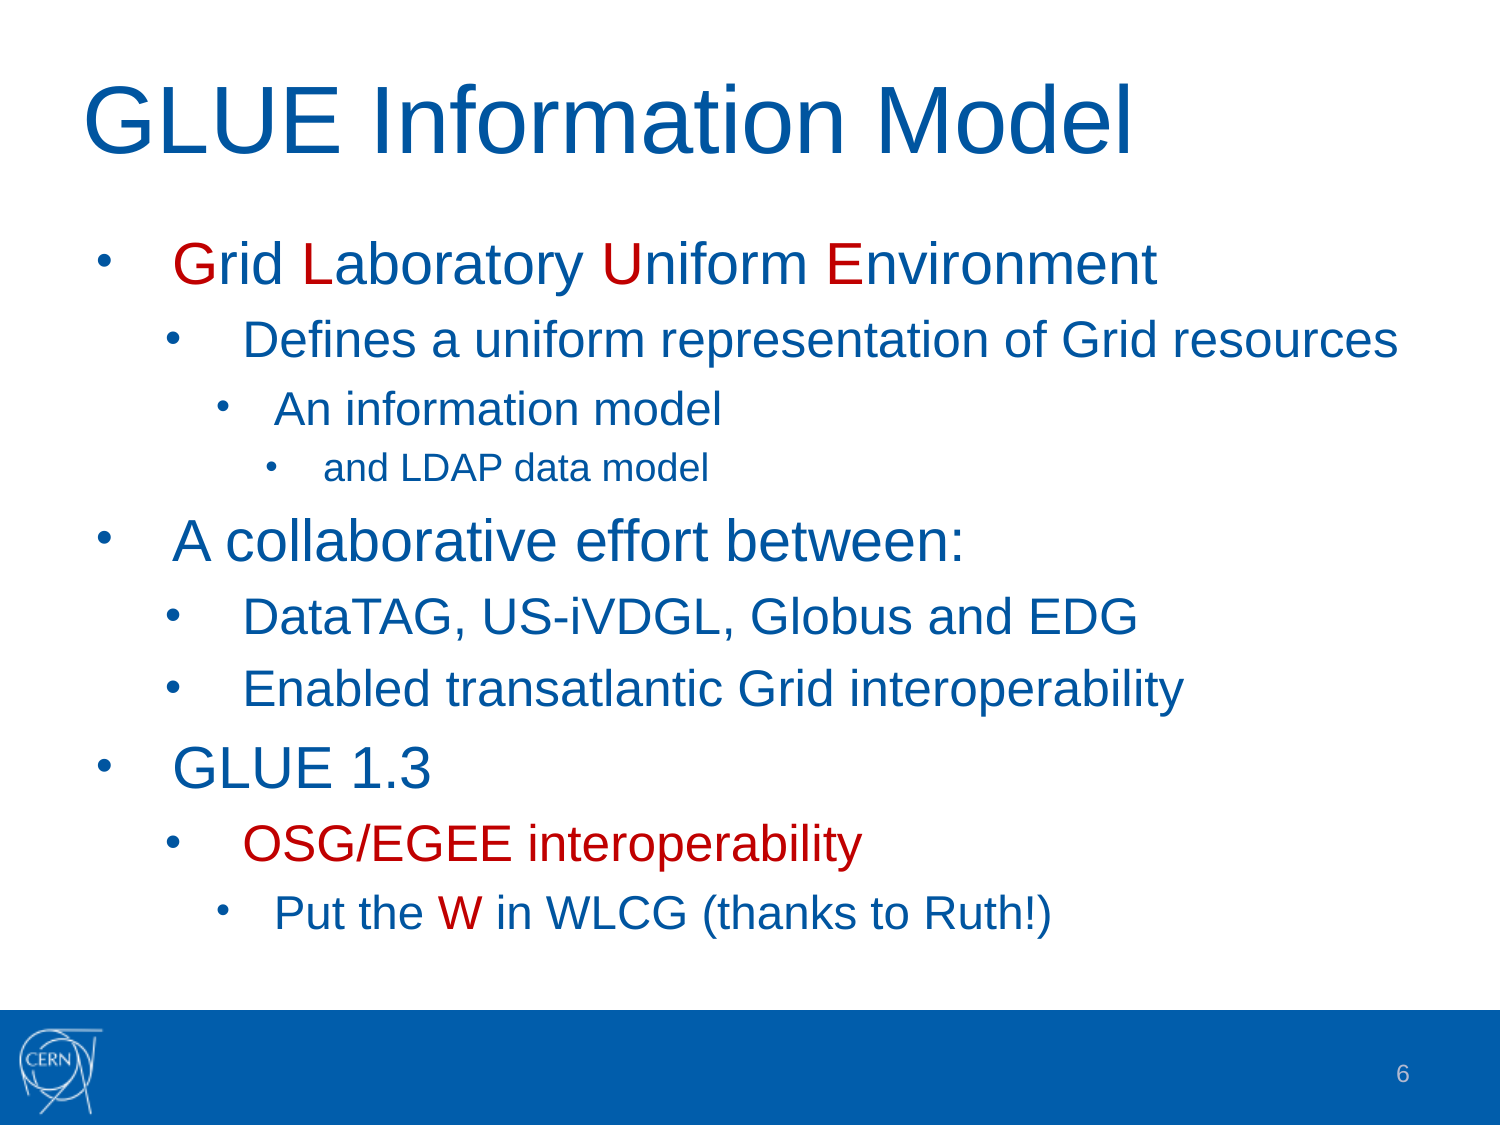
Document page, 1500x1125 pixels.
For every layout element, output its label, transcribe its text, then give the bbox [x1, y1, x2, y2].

slide_number 6 [1342, 1042, 1425, 1103]
title GLUE Information Model [75, 38, 1425, 193]
list Grid Laboratory Uniform Environment Defines a uniform representation of Grid resources An information model and LDAP data model A collaborative effort between: DataTAG, US-iVDGL, Globus and EDG Enabled transatlantic Grid interoperability GLUE 1.3 OSG/EGEE interoperability Put the W in WLCG (thanks to Ruth!) [75, 217, 1425, 984]
